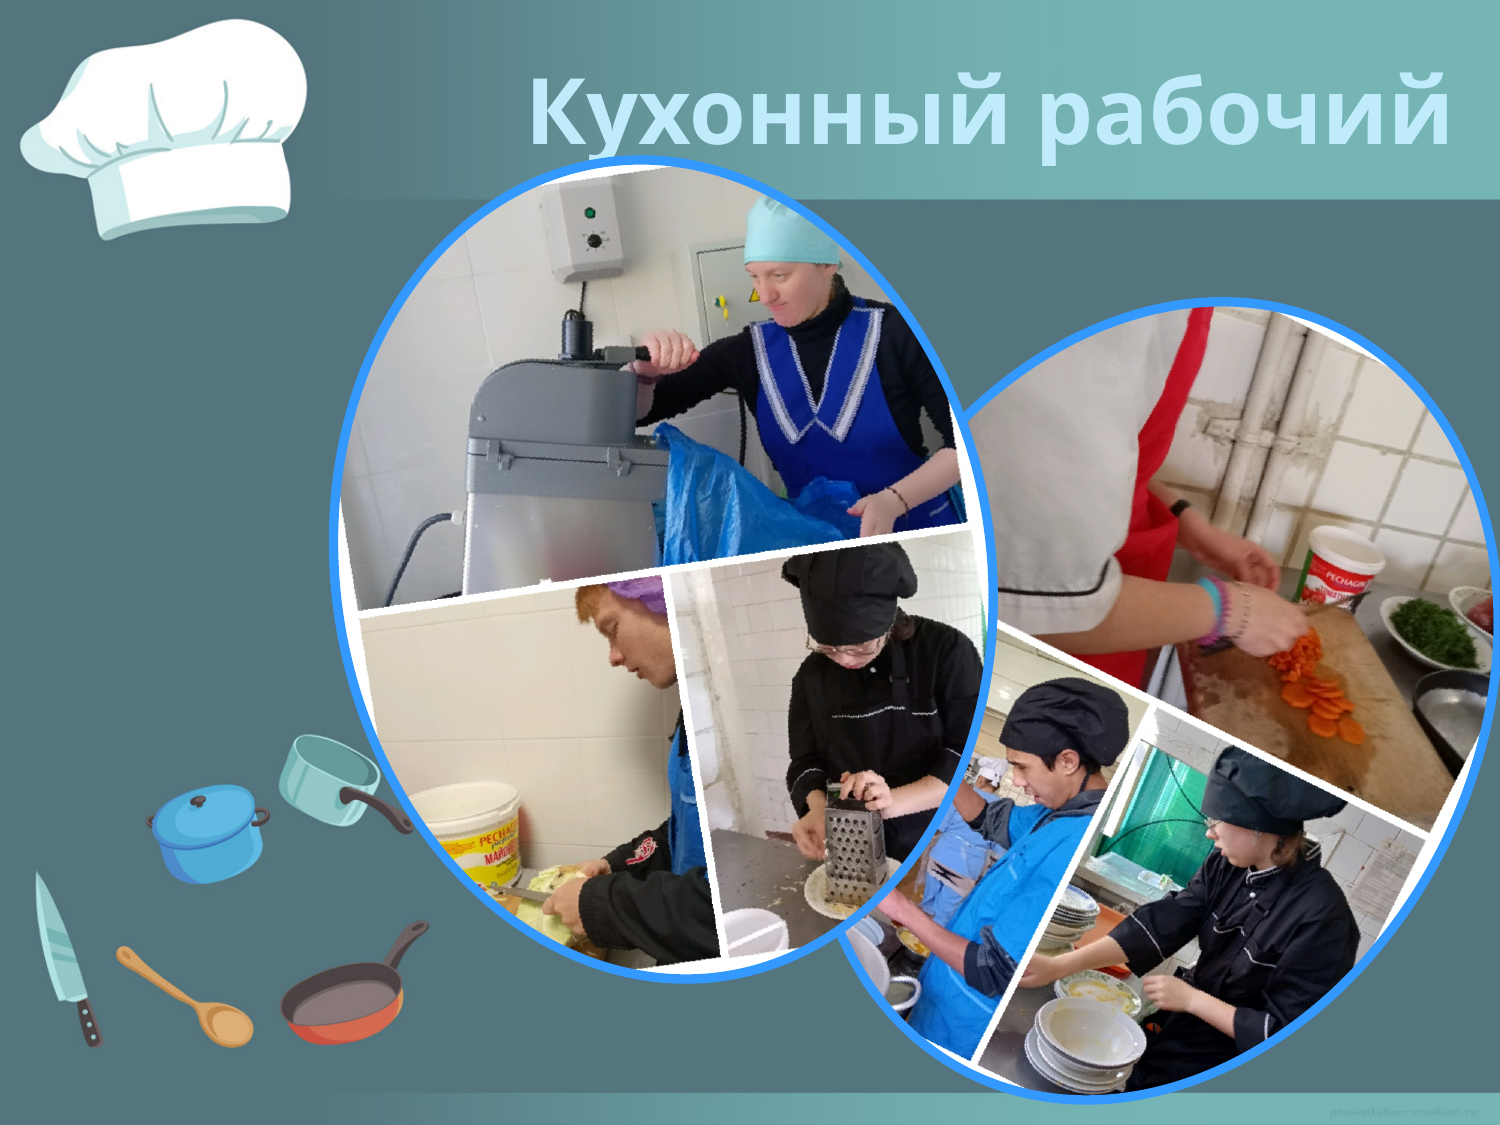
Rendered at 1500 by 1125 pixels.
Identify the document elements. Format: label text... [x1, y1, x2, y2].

title Кухонный рабочий [501, 7, 1478, 209]
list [335, 157, 992, 981]
picture [0, 0, 1500, 1125]
